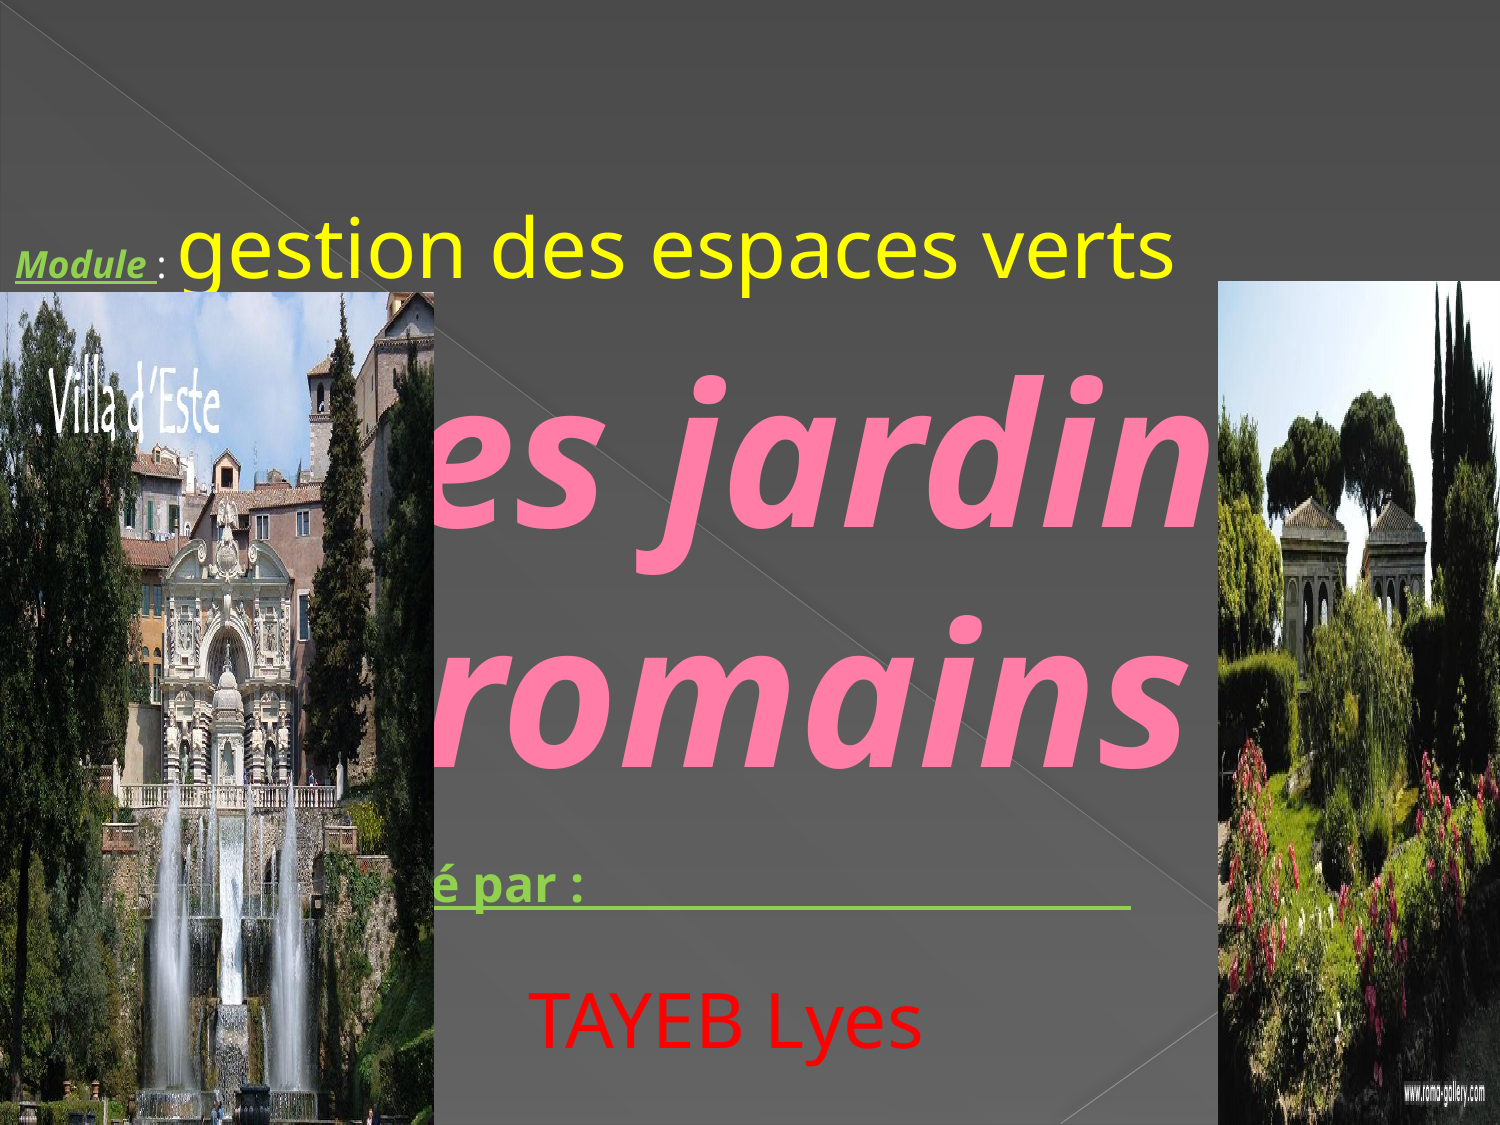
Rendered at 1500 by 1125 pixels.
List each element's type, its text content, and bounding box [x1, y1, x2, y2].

text_box Module : gestion des espaces verts [0, 187, 1500, 303]
picture [0, 292, 434, 1125]
title Les jardins romains [437, 351, 1209, 785]
subtitle Réalisé par : TAYEB Lyes [437, 785, 1209, 1073]
picture [1218, 280, 1500, 1125]
